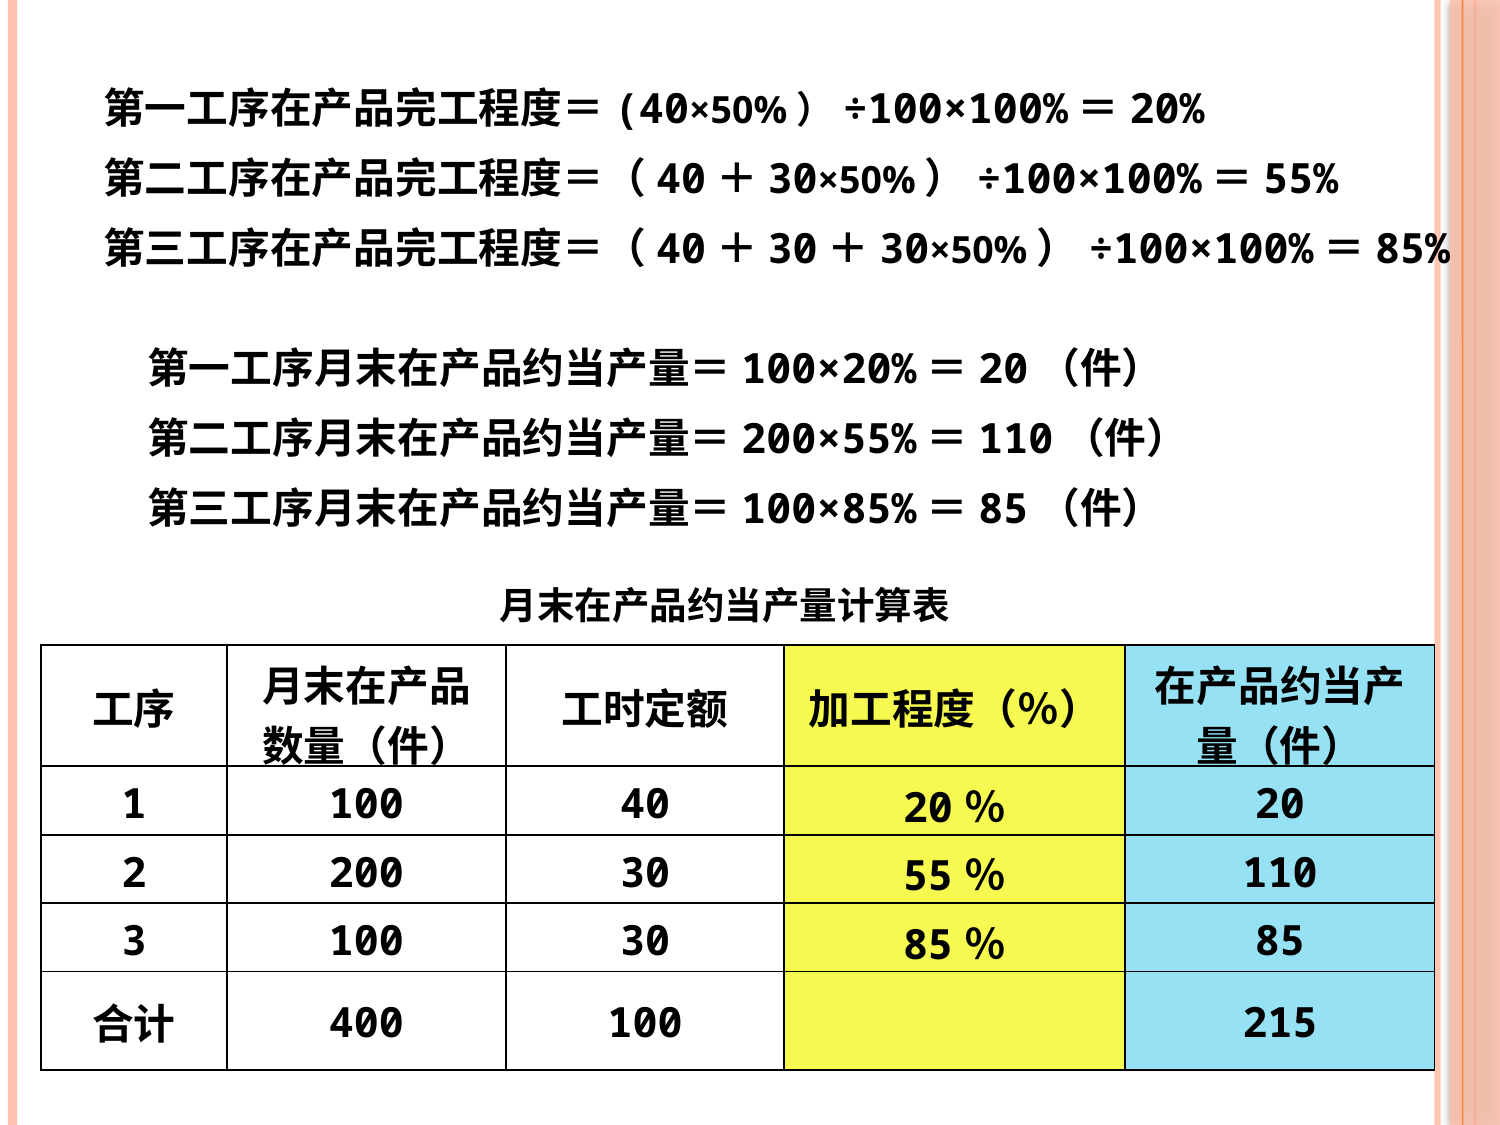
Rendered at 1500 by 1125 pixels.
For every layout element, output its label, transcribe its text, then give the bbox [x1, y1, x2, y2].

table_cell 85 [1126, 904, 1434, 971]
table_header 月末在产品 数量（件） [228, 646, 505, 765]
table_header 工序 [42, 646, 226, 765]
table_cell 85％ [785, 904, 1124, 971]
table_cell 合计 [42, 972, 226, 1069]
text_box 第一工序月末在产品约当产量＝100×20%＝20（件） 第二工序月末在产品约当产量＝200×55%＝110（件） 第三工序月末在产品约当产量＝100×85%＝85（件） [132, 314, 1204, 540]
table_cell 55％ [785, 836, 1124, 902]
table_cell 3 [42, 904, 226, 971]
table_cell 30 [507, 836, 783, 902]
table_cell 40 [507, 767, 783, 834]
table_cell 2 [42, 836, 226, 902]
table_header 在产品约当产量（件） [1126, 646, 1434, 765]
table_header 工时定额 [507, 646, 783, 765]
table_cell 100 [507, 972, 783, 1069]
text_box 第一工序在产品完工程度＝(40×50%）÷100×100%＝20% 第二工序在产品完工程度＝（40＋30×50%）÷100×100%＝55% 第三工序在产品完工程度＝（40＋30＋30×50%）÷100×100%＝85% [88, 54, 1471, 280]
table_cell 30 [507, 904, 783, 971]
table_cell [785, 972, 1124, 1069]
table_cell 1 [42, 767, 226, 834]
table_cell 100 [228, 767, 505, 834]
table_cell 110 [1126, 836, 1434, 902]
table_header 加工程度（％） [785, 646, 1124, 765]
table_cell 200 [228, 836, 505, 902]
table_cell 215 [1126, 972, 1434, 1069]
table_cell 400 [228, 972, 505, 1069]
table_cell 20％ [785, 767, 1124, 834]
text_box 月末在产品约当产量计算表 [484, 574, 965, 635]
table_cell 20 [1126, 767, 1434, 834]
table_cell 100 [228, 904, 505, 971]
